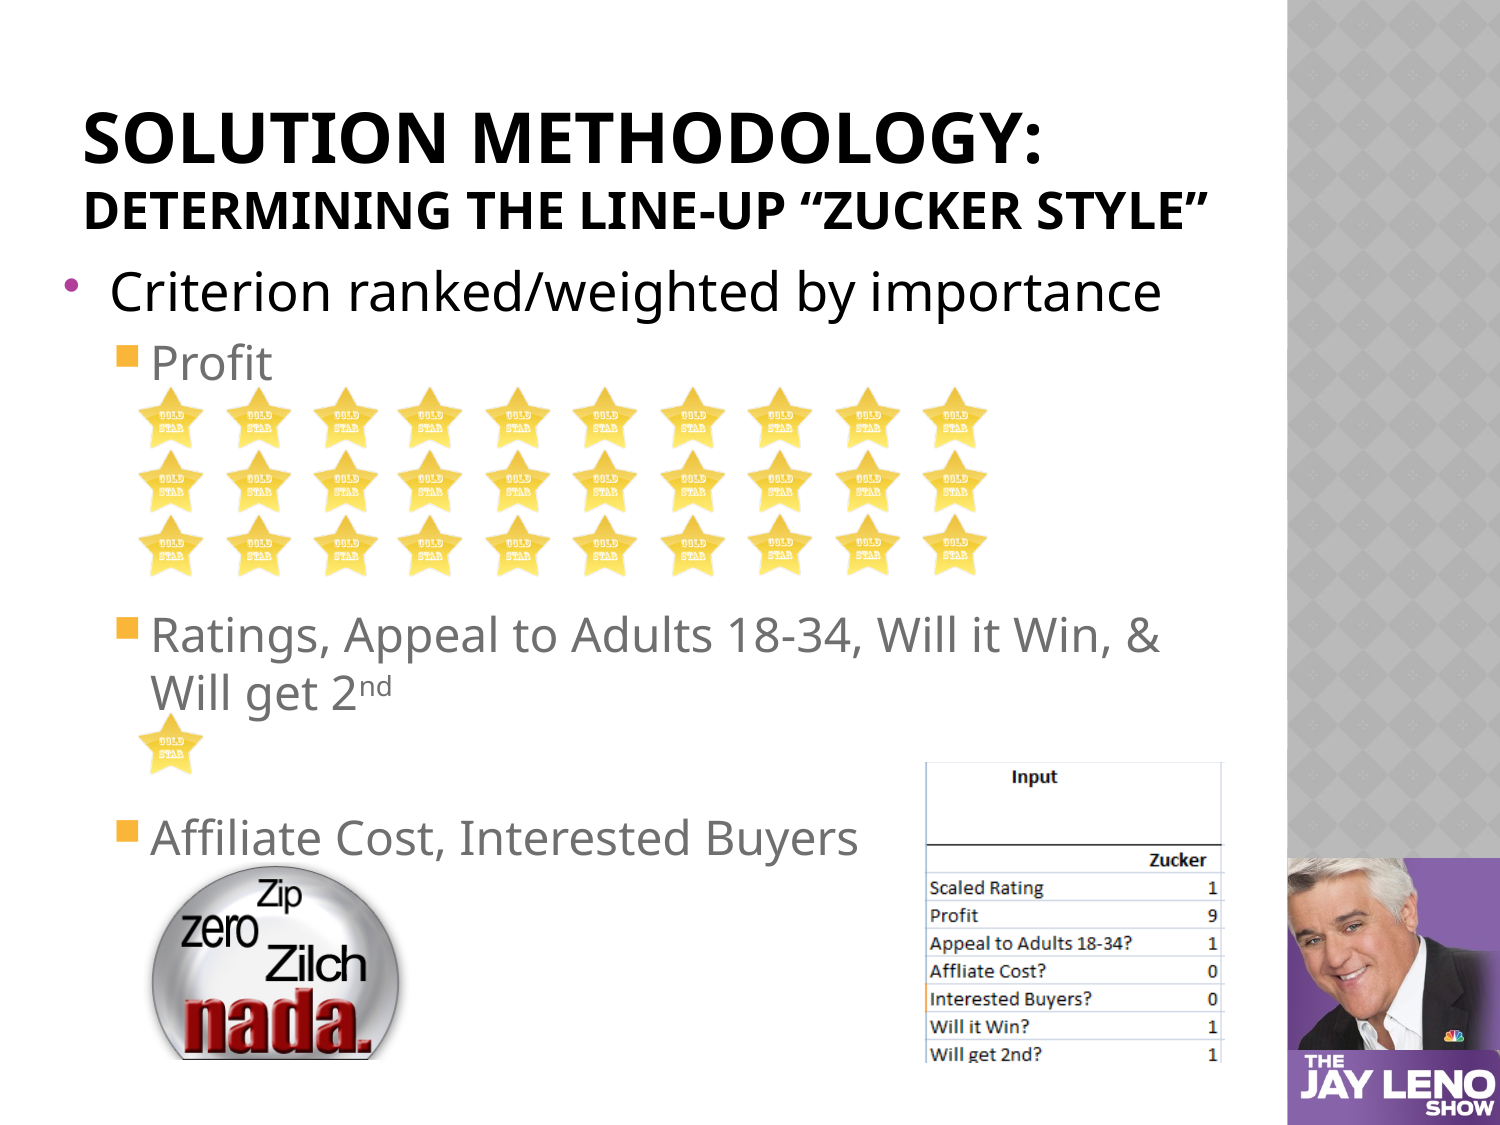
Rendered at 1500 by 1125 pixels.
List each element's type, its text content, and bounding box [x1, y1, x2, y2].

picture [483, 514, 551, 578]
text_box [924, 762, 1226, 1063]
picture [658, 514, 726, 578]
picture [224, 385, 292, 513]
picture [1287, 858, 1500, 1125]
picture [571, 514, 639, 578]
picture [746, 385, 814, 577]
title Solution Methodology: DETERMINING THE LINE-UP “Zucker Style” [75, 52, 1263, 240]
picture [396, 385, 464, 513]
picture [571, 385, 639, 513]
picture [312, 514, 379, 578]
picture [136, 385, 204, 513]
list Criterion ranked/weighted by importance Profit Ratings, Appeal to Adults 18-34, Will it Win, & Will get 2nd Affiliate Cost, Interested Buyers [50, 249, 1238, 1045]
picture [833, 385, 901, 577]
picture [921, 385, 989, 577]
picture [136, 711, 204, 776]
picture [112, 862, 449, 1075]
picture [136, 514, 204, 578]
picture [396, 514, 464, 578]
picture [312, 385, 379, 513]
picture [224, 514, 292, 578]
picture [658, 385, 726, 513]
picture [483, 385, 551, 513]
